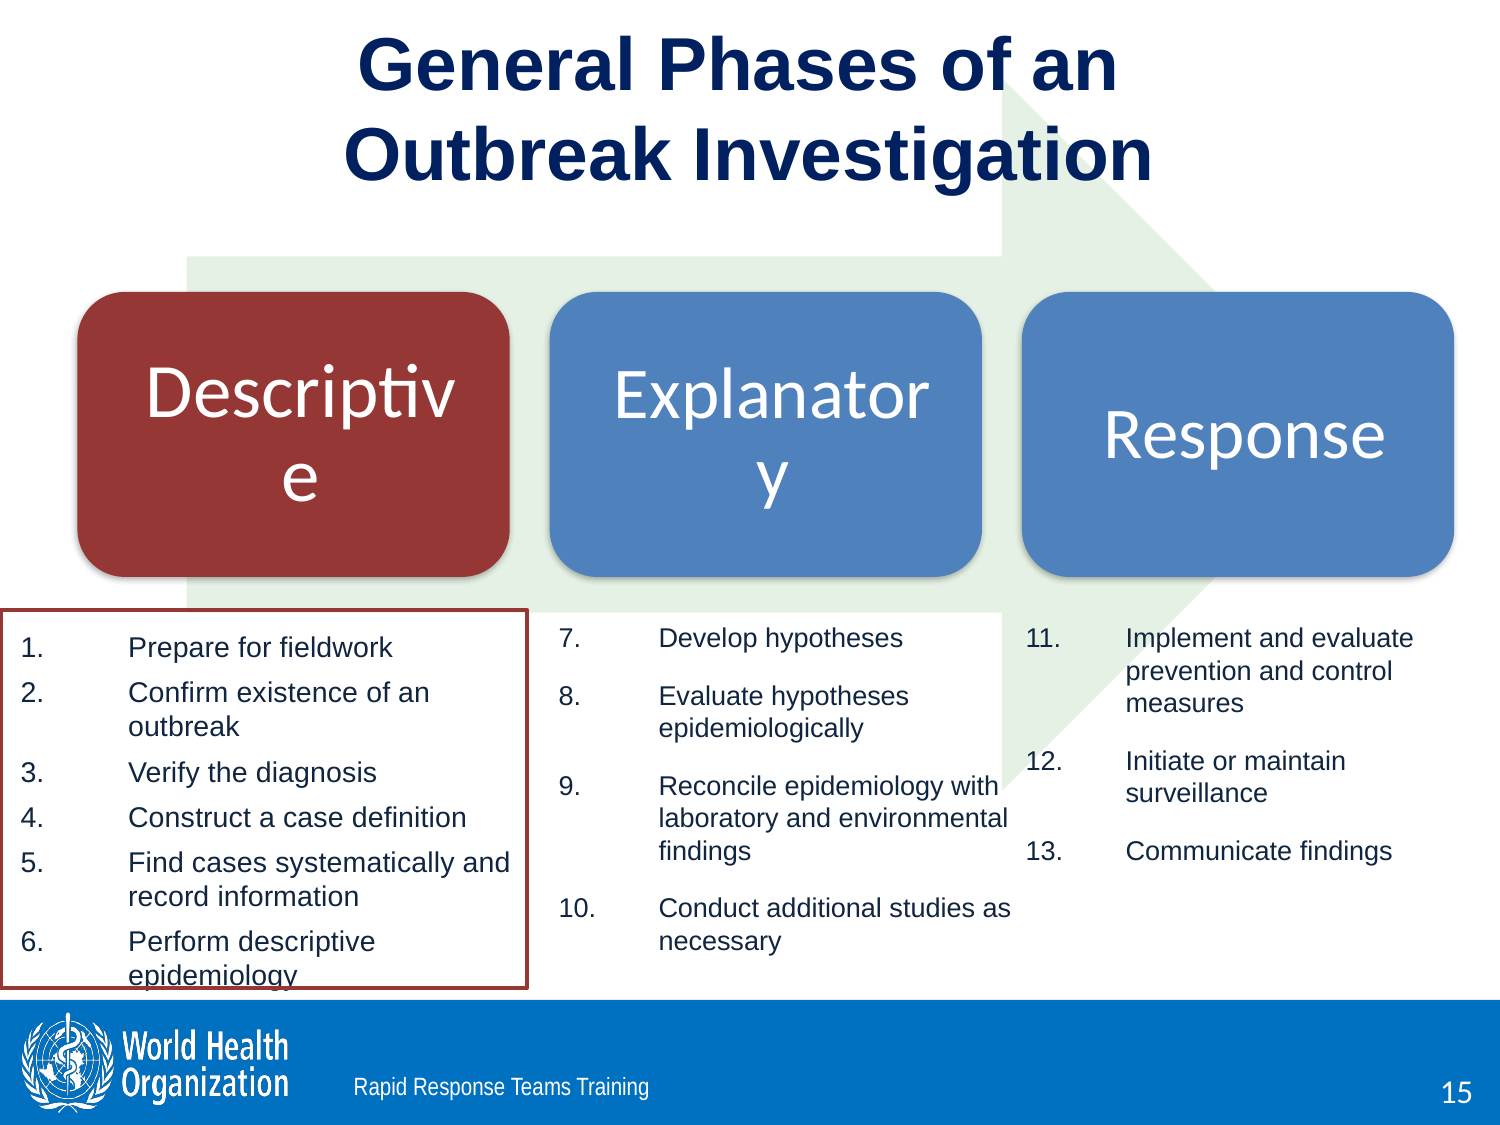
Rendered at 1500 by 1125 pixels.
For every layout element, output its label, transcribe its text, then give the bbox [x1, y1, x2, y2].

text_box Prepare for fieldwork Confirm existence of an outbreak Verify the diagnosis Construct a case definition Find cases systematically and record information Perform descriptive epidemiology [5, 800, 544, 1000]
text_box Implement and evaluate prevention and control measures Initiate or maintain surveillance Communicate findings [1010, 800, 1437, 992]
text_box General Phases of an Outbreak Investigation [61, 7, 1437, 232]
picture [21, 1012, 288, 1113]
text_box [76, 77, 1456, 791]
text_box Develop hypotheses Evaluate hypotheses epidemiologically Reconcile epidemiology with laboratory and environmental findings Conduct additional studies as necessary [543, 800, 1010, 874]
text_box [0, 608, 529, 990]
